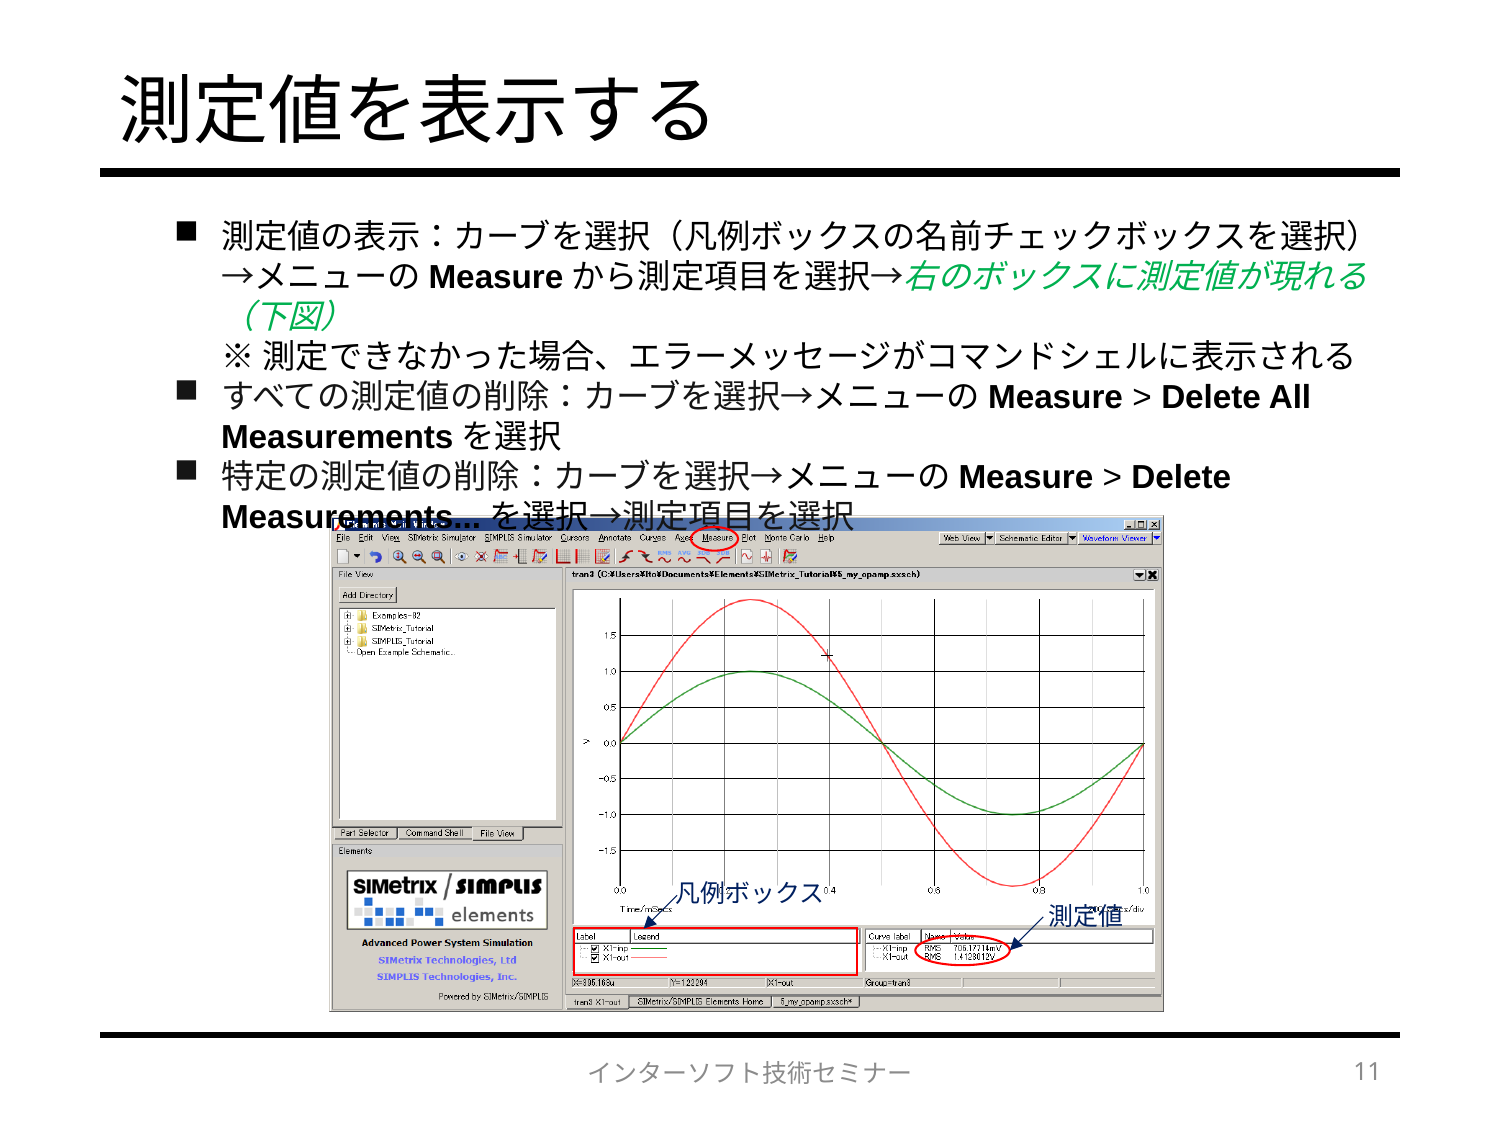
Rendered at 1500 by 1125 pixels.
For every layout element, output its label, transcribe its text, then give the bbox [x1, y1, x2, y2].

text_box 測定値の表示：カーブを選択（凡例ボックスの名前チェックボックスを選択）→メニューのMeasureから測定項目を選択→右のボックスに測定値が現れる（下図） ※測定できなかった場合、エラーメッセージがコマンドシェルに表示される すべての測定値の削除：カーブを選択→メニューのMeasure > Delete All Measurementsを選択 特定の測定値の削除：カーブを選択→メニューのMeasure > Delete Measurements...を選択→測定項目を選択 [159, 208, 1403, 543]
slide_number 11 [1059, 1042, 1397, 1103]
picture [329, 515, 1164, 1012]
footer インターソフト技術セミナー [496, 1042, 1004, 1103]
title 測定値を表示する [103, 59, 1403, 167]
